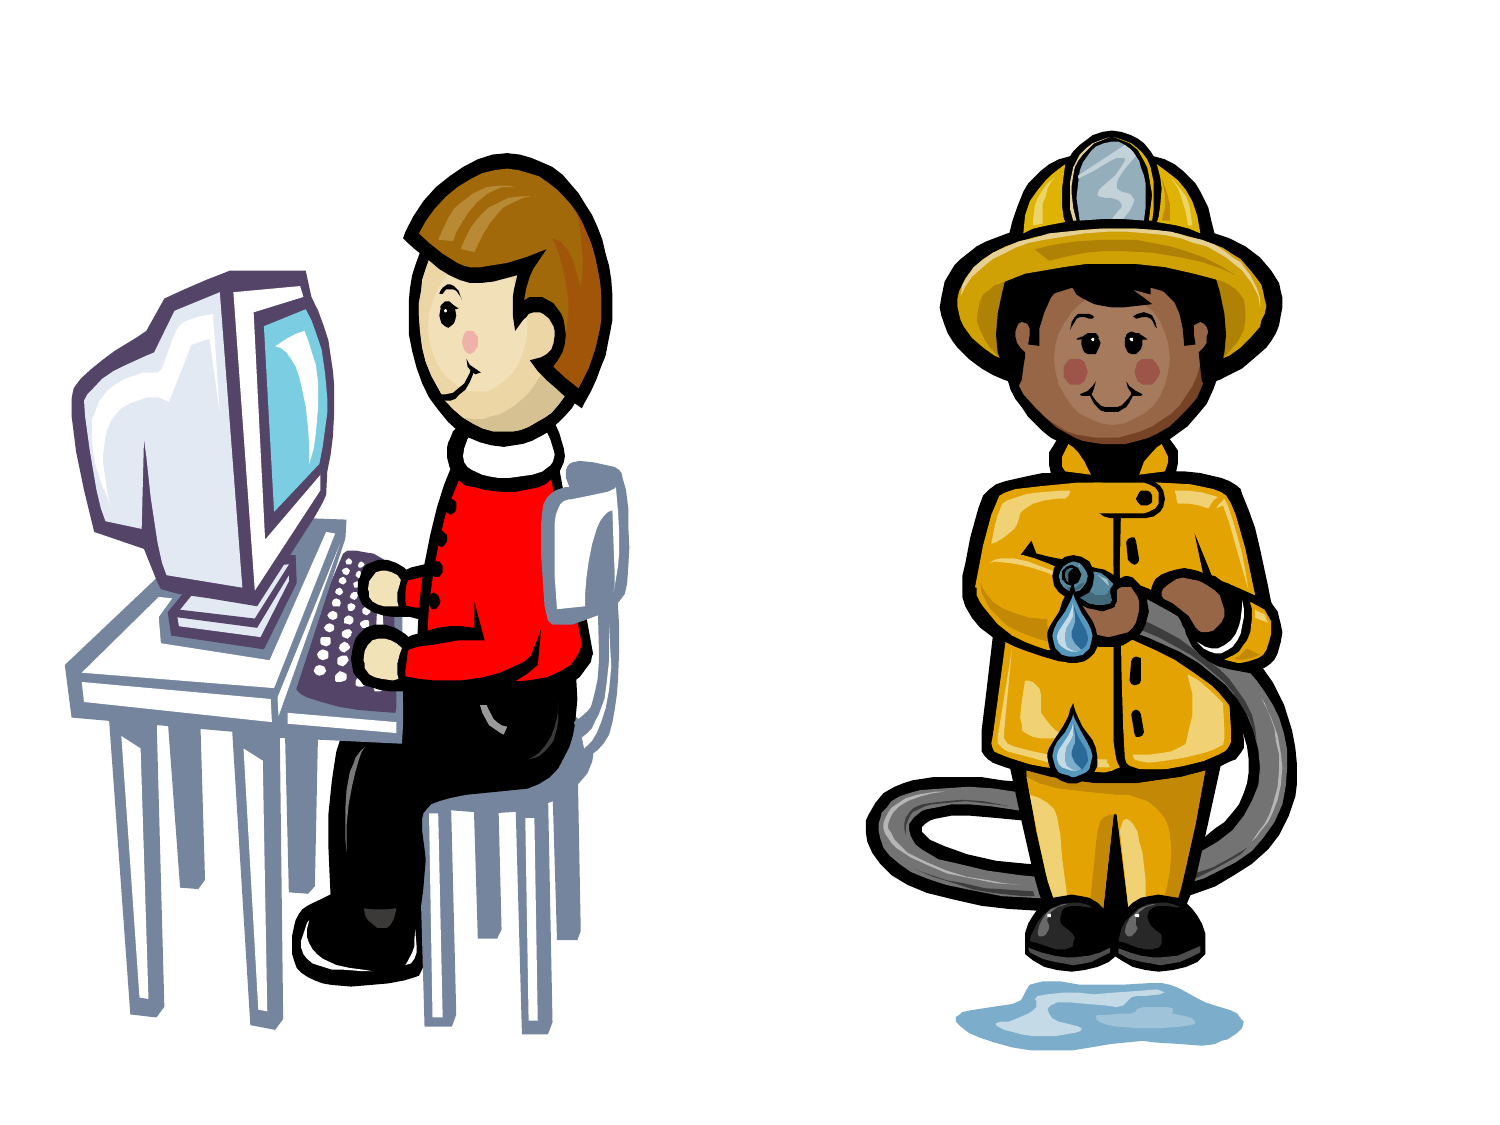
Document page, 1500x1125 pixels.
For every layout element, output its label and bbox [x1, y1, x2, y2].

picture [62, 149, 632, 1038]
picture [862, 126, 1301, 1054]
